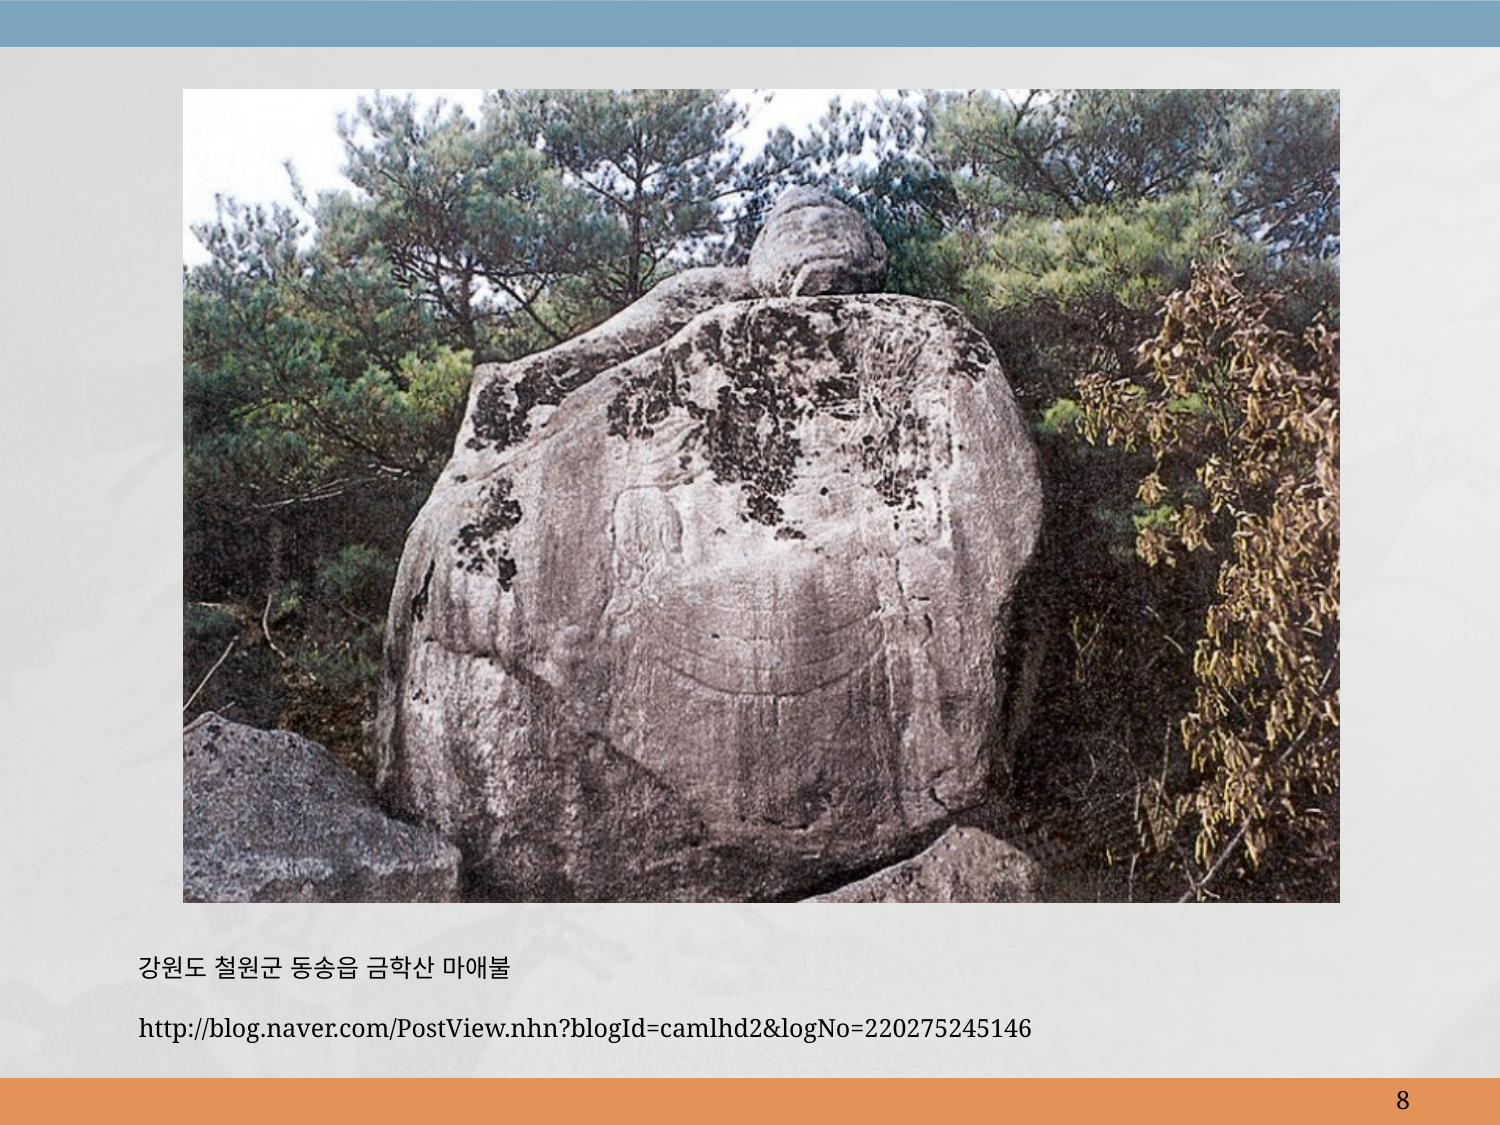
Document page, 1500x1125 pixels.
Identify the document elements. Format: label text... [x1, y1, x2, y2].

picture [182, 89, 1340, 903]
slide_number 8 [1074, 1078, 1425, 1125]
text_box 강원도 철원군 동송읍 금학산 마애불 http://blog.naver.com/PostView.nhn?blogId=camlhd2&logNo=220275245146 [123, 944, 1291, 1050]
